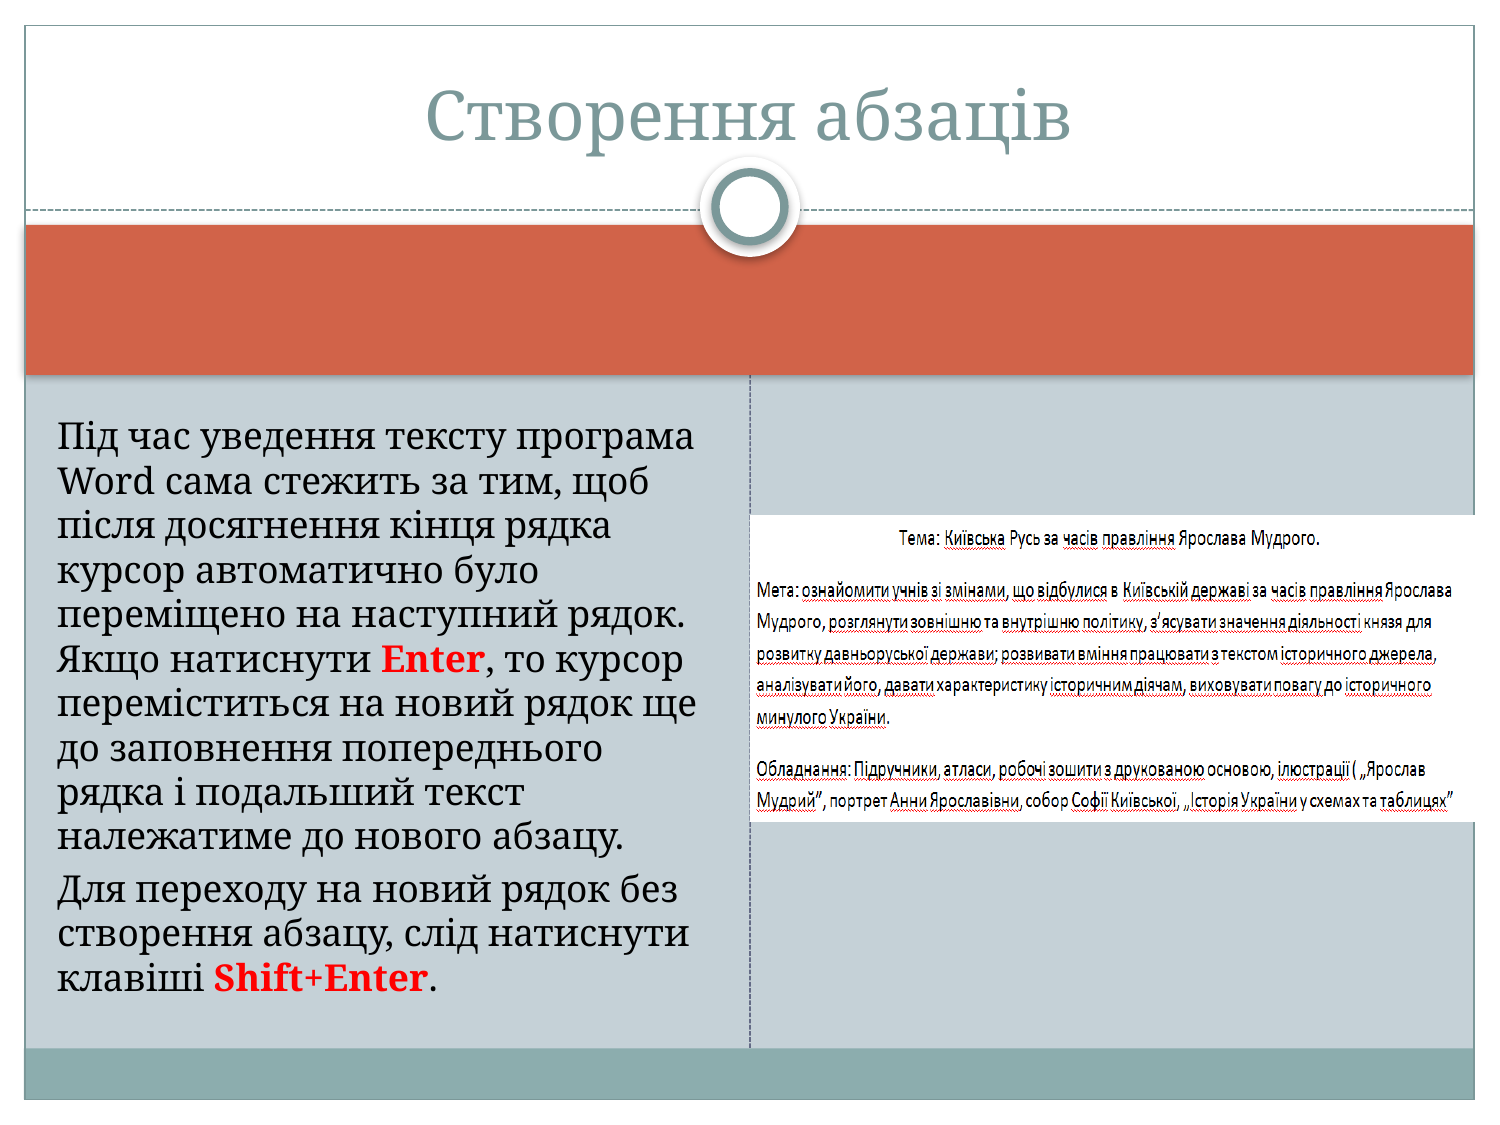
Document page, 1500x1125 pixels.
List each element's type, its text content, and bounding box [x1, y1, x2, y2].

title Створення абзаців [49, 37, 1450, 162]
list Під час уведення тексту програма Word сама стежить за тим, щоб після досягнення кінця рядка курсор автоматично було переміщено на наступний рядок. Якщо натиснути Enter, то курсор переміститься на новий рядок ще до заповнення попереднього рядка і подальший текст належатиме до нового абзацу. Для переходу на новий рядок без створення абзацу, слід натиснути клавіші Shift+Enter. [0, 405, 713, 1032]
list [749, 515, 1477, 823]
